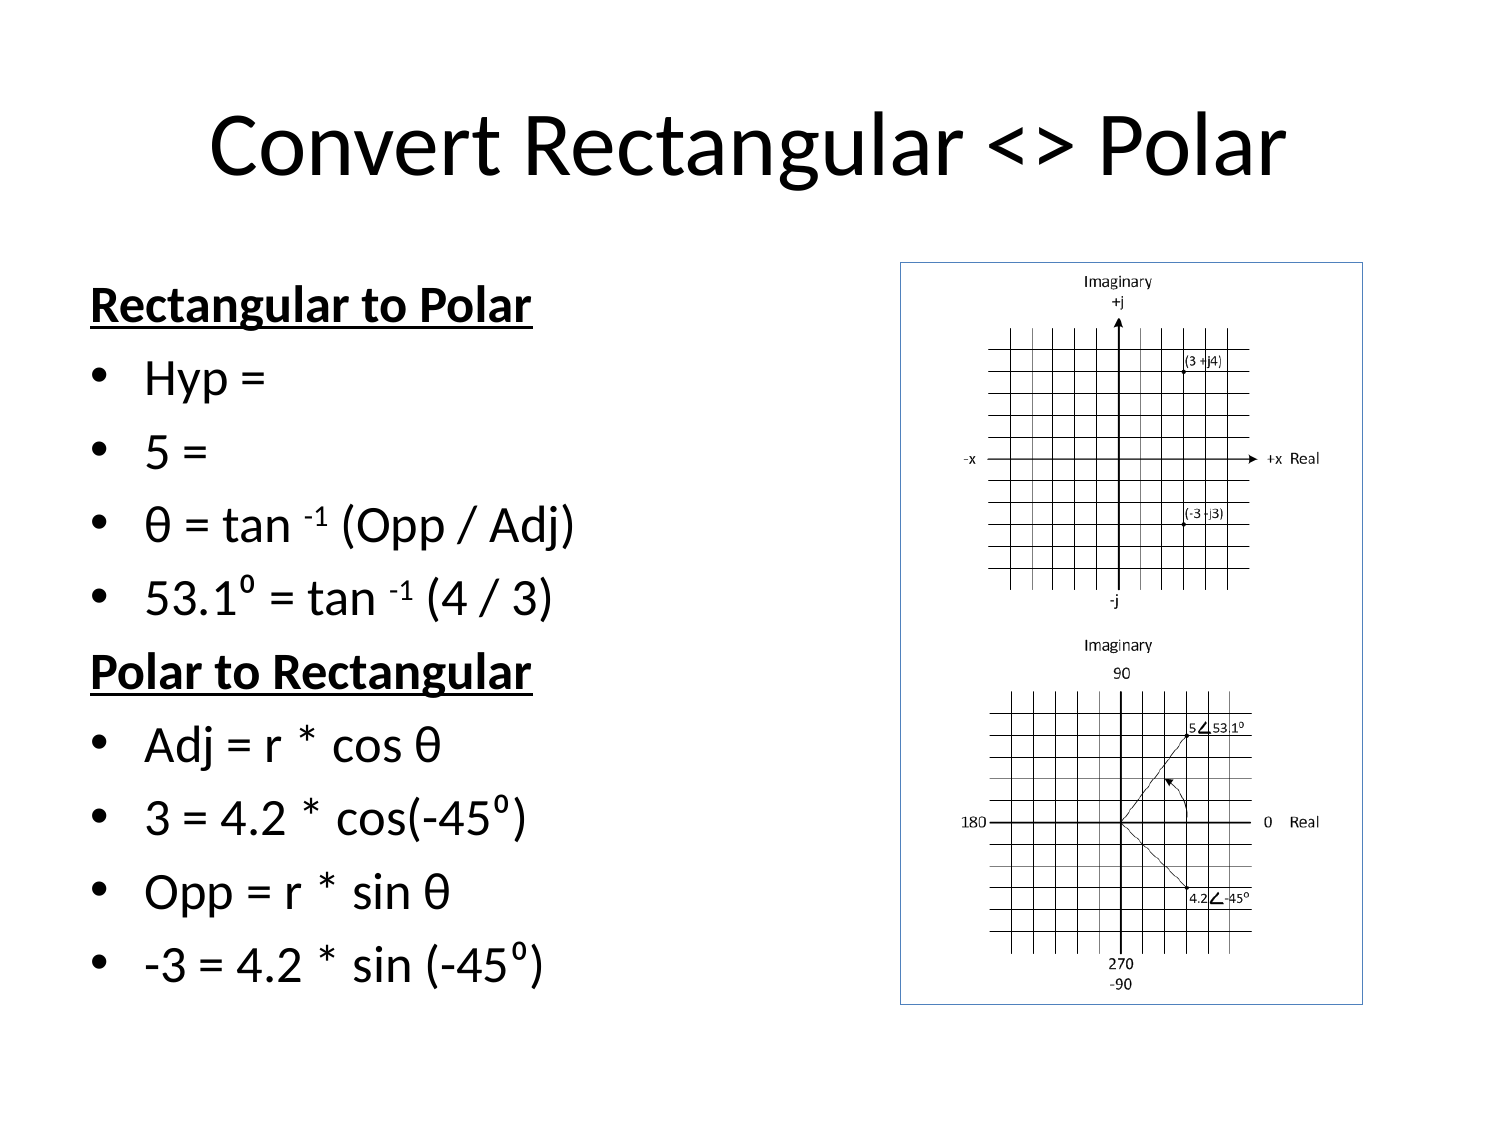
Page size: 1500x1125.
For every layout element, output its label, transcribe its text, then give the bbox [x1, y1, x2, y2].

picture [962, 268, 1319, 610]
picture [960, 631, 1319, 994]
list [900, 262, 1363, 1005]
title Convert Rectangular ˂˃ Polar [75, 45, 1425, 233]
